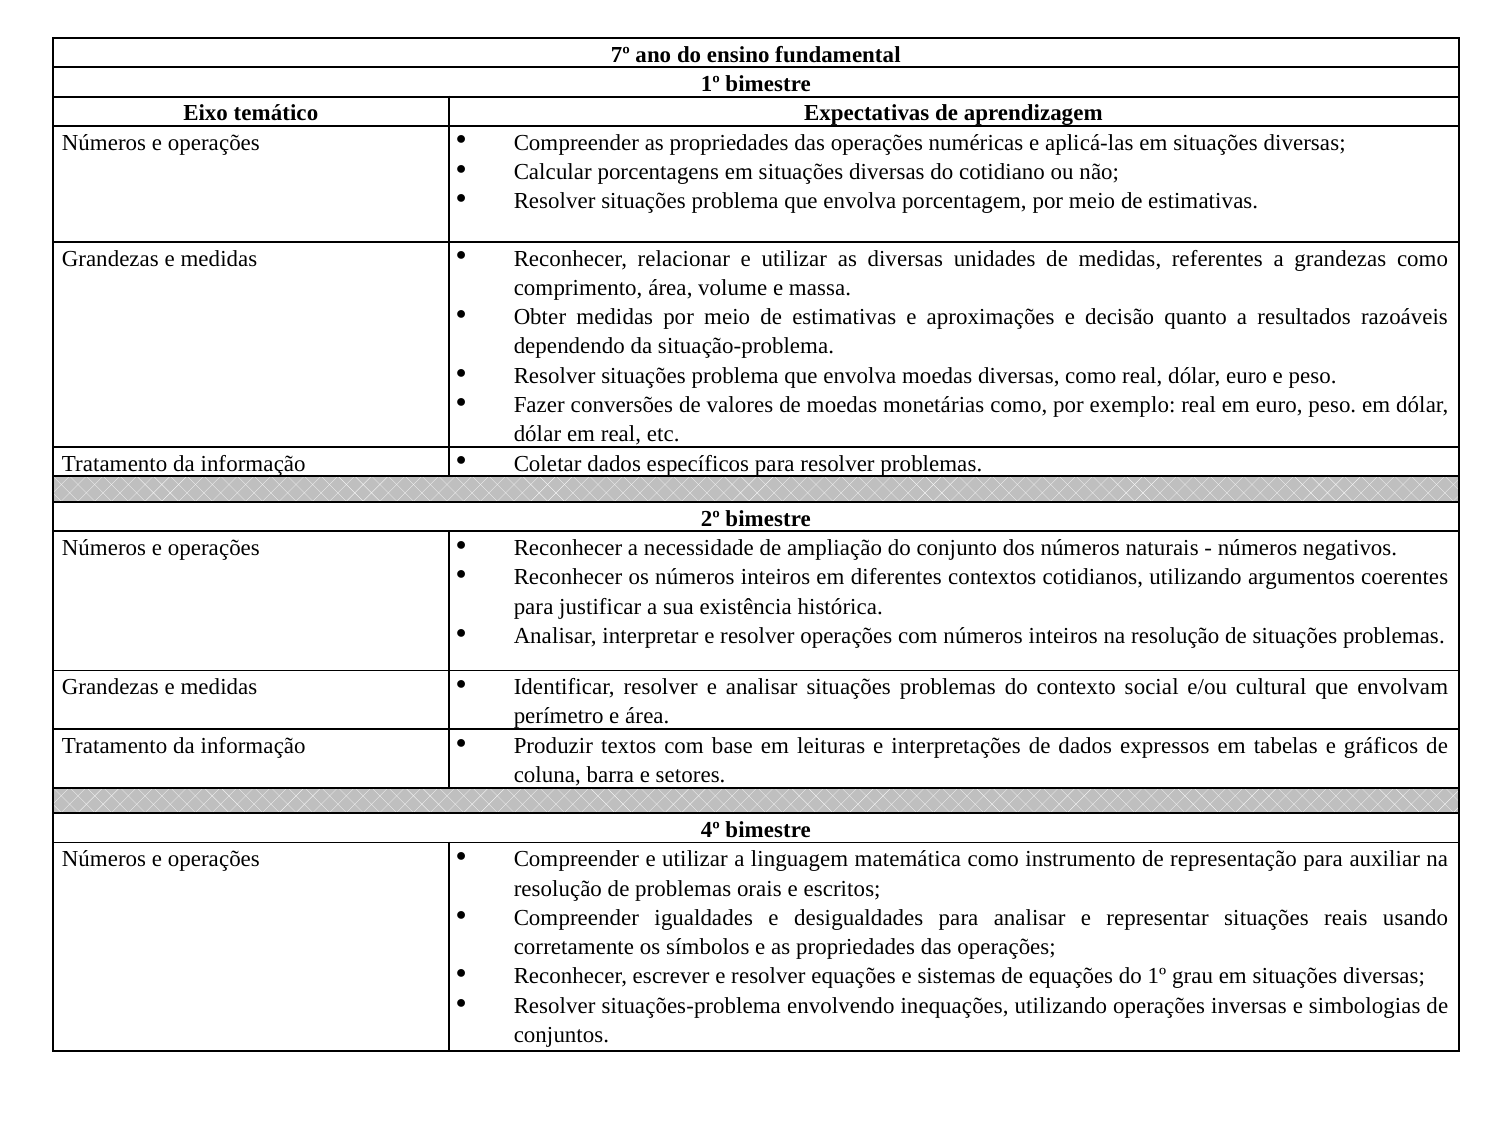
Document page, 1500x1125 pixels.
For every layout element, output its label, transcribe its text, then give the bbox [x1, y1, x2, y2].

table_cell [54, 789, 1458, 812]
table_cell Expectativas de aprendizagem [450, 98, 1458, 125]
table_cell Reconhecer a necessidade de ampliação do conjunto dos números naturais - números negativos. Reconhecer os números inteiros em diferentes contextos cotidianos, utilizando argumentos coerentes para justificar a sua existência histórica. Analisar, interpretar e resolver operações com números inteiros na resolução de situações problemas. [450, 532, 1458, 670]
table_cell Tratamento da informação [54, 730, 448, 787]
table_cell [54, 477, 1458, 501]
table_cell Tratamento da informação [54, 448, 448, 475]
table_cell Compreender e utilizar a linguagem matemática como instrumento de representação para auxiliar na resolução de problemas orais e escritos; Compreender igualdades e desigualdades para analisar e representar situações reais usando corretamente os símbolos e as propriedades das operações; Reconhecer, escrever e resolver equações e sistemas de equações do 1º grau em situações diversas; Resolver situações-problema envolvendo inequações, utilizando operações inversas e simbologias de conjuntos. [450, 843, 1458, 1050]
table_cell Coletar dados específicos para resolver problemas. [450, 448, 1458, 475]
table_cell 1º bimestre [54, 68, 1458, 96]
table_cell Grandezas e medidas [54, 671, 448, 728]
table_cell 4º bimestre [54, 814, 1458, 842]
table_header 7º ano do ensino fundamental [54, 39, 1458, 66]
table_cell Números e operações [54, 843, 448, 1050]
table_cell Compreender as propriedades das operações numéricas e aplicá-las em situações diversas; Calcular porcentagens em situações diversas do cotidiano ou não; Resolver situações problema que envolva porcentagem, por meio de estimativas. [450, 127, 1458, 241]
table_cell Números e operações [54, 127, 448, 241]
table_cell Eixo temático [54, 98, 448, 125]
table_cell Grandezas e medidas [54, 243, 448, 446]
table_cell Produzir textos com base em leituras e interpretações de dados expressos em tabelas e gráficos de coluna, barra e setores. [450, 730, 1458, 787]
table_cell Números e operações [54, 532, 448, 670]
table_cell Identificar, resolver e analisar situações problemas do contexto social e/ou cultural que envolvam perímetro e área. [450, 671, 1458, 728]
table_cell 2º bimestre [54, 503, 1458, 530]
table_cell Reconhecer, relacionar e utilizar as diversas unidades de medidas, referentes a grandezas como comprimento, área, volume e massa. Obter medidas por meio de estimativas e aproximações e decisão quanto a resultados razoáveis dependendo da situação-problema. Resolver situações problema que envolva moedas diversas, como real, dólar, euro e peso. Fazer conversões de valores de moedas monetárias como, por exemplo: real em euro, peso. em dólar, dólar em real, etc. [450, 243, 1458, 446]
